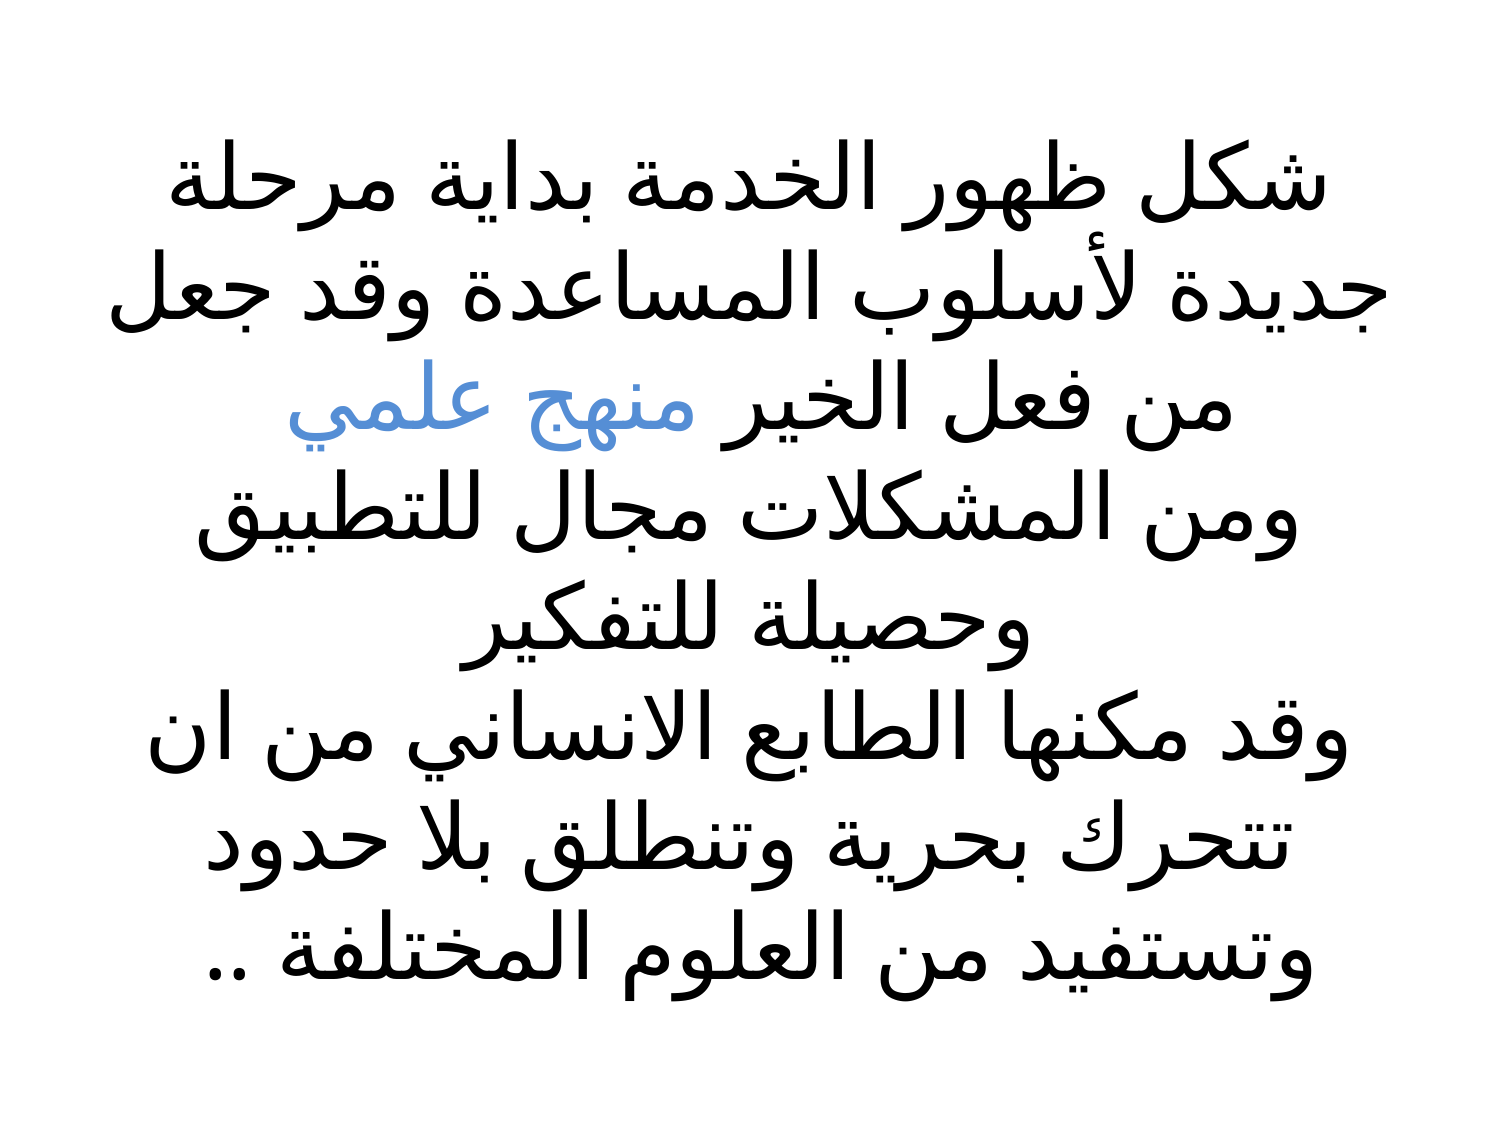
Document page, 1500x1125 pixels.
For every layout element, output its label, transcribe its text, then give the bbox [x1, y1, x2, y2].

title شكل ظهور الخدمة بداية مرحلة جديدة لأسلوب المساعدة وقد جعل من فعل الخير منهج علمي ومن المشكلات مجال للتطبيق وحصيلة للتفكير وقد مكنها الطابع الانساني من ان تتحرك بحرية وتنطلق بلا حدود وتستفيد من العلوم المختلفة .. [75, 45, 1425, 1071]
